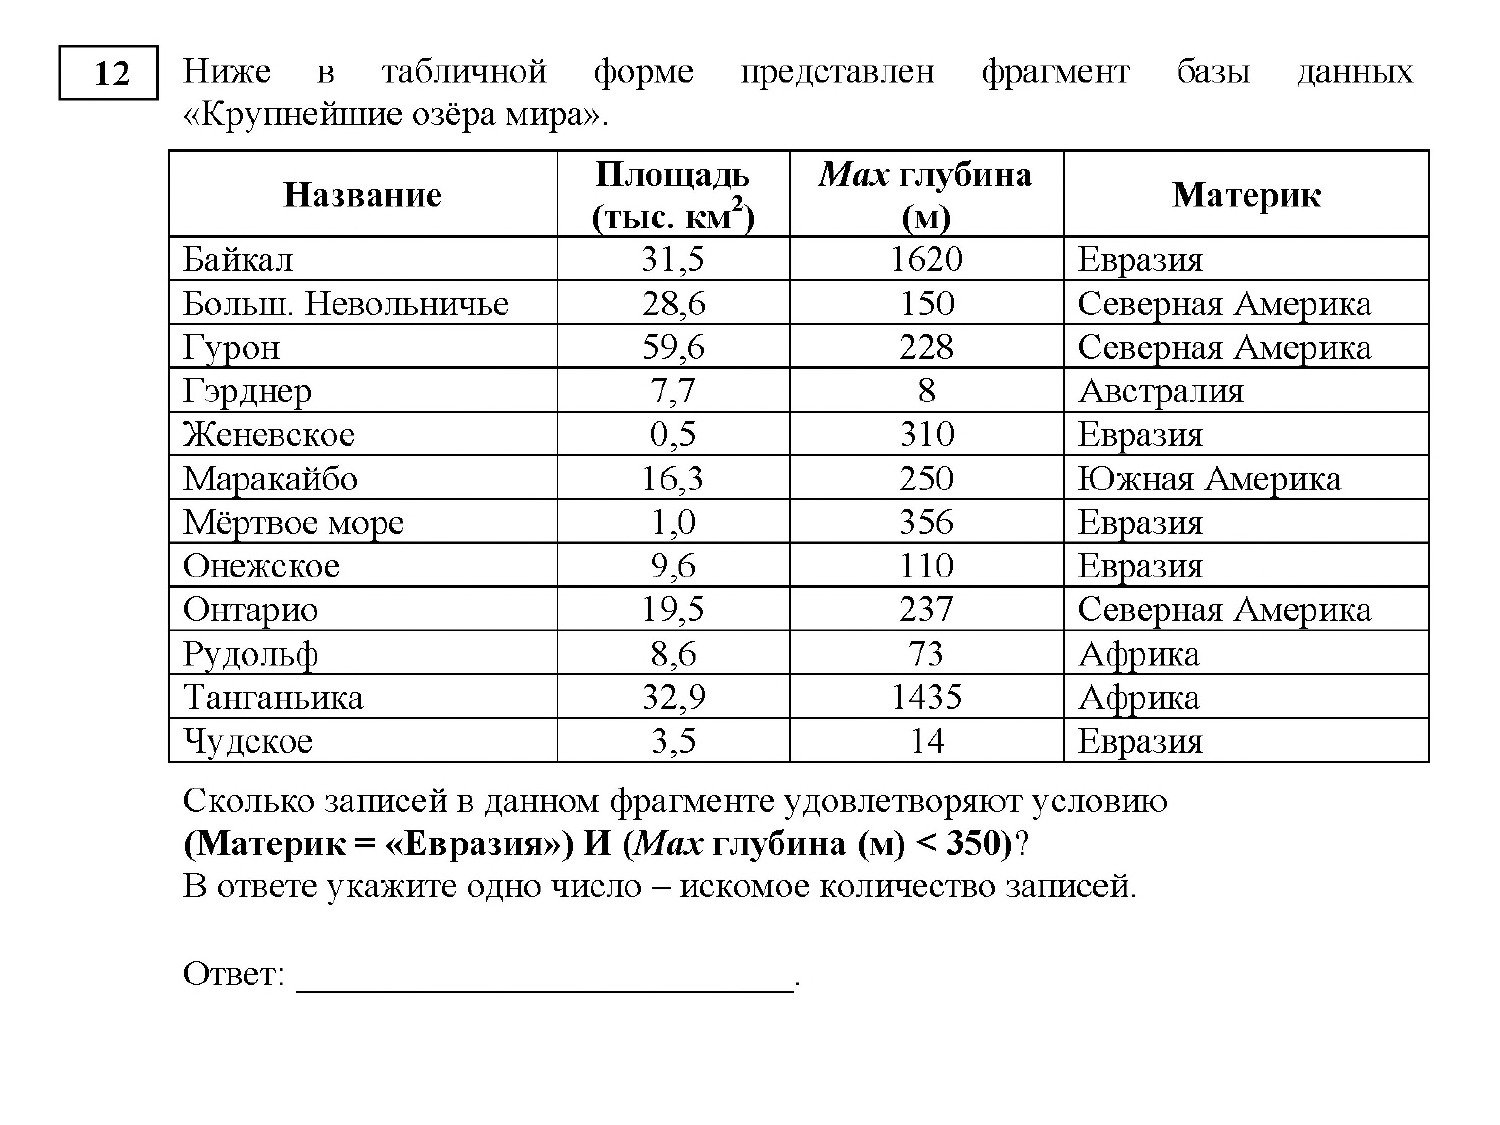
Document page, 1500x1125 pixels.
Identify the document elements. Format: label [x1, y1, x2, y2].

picture [41, 30, 1471, 1018]
